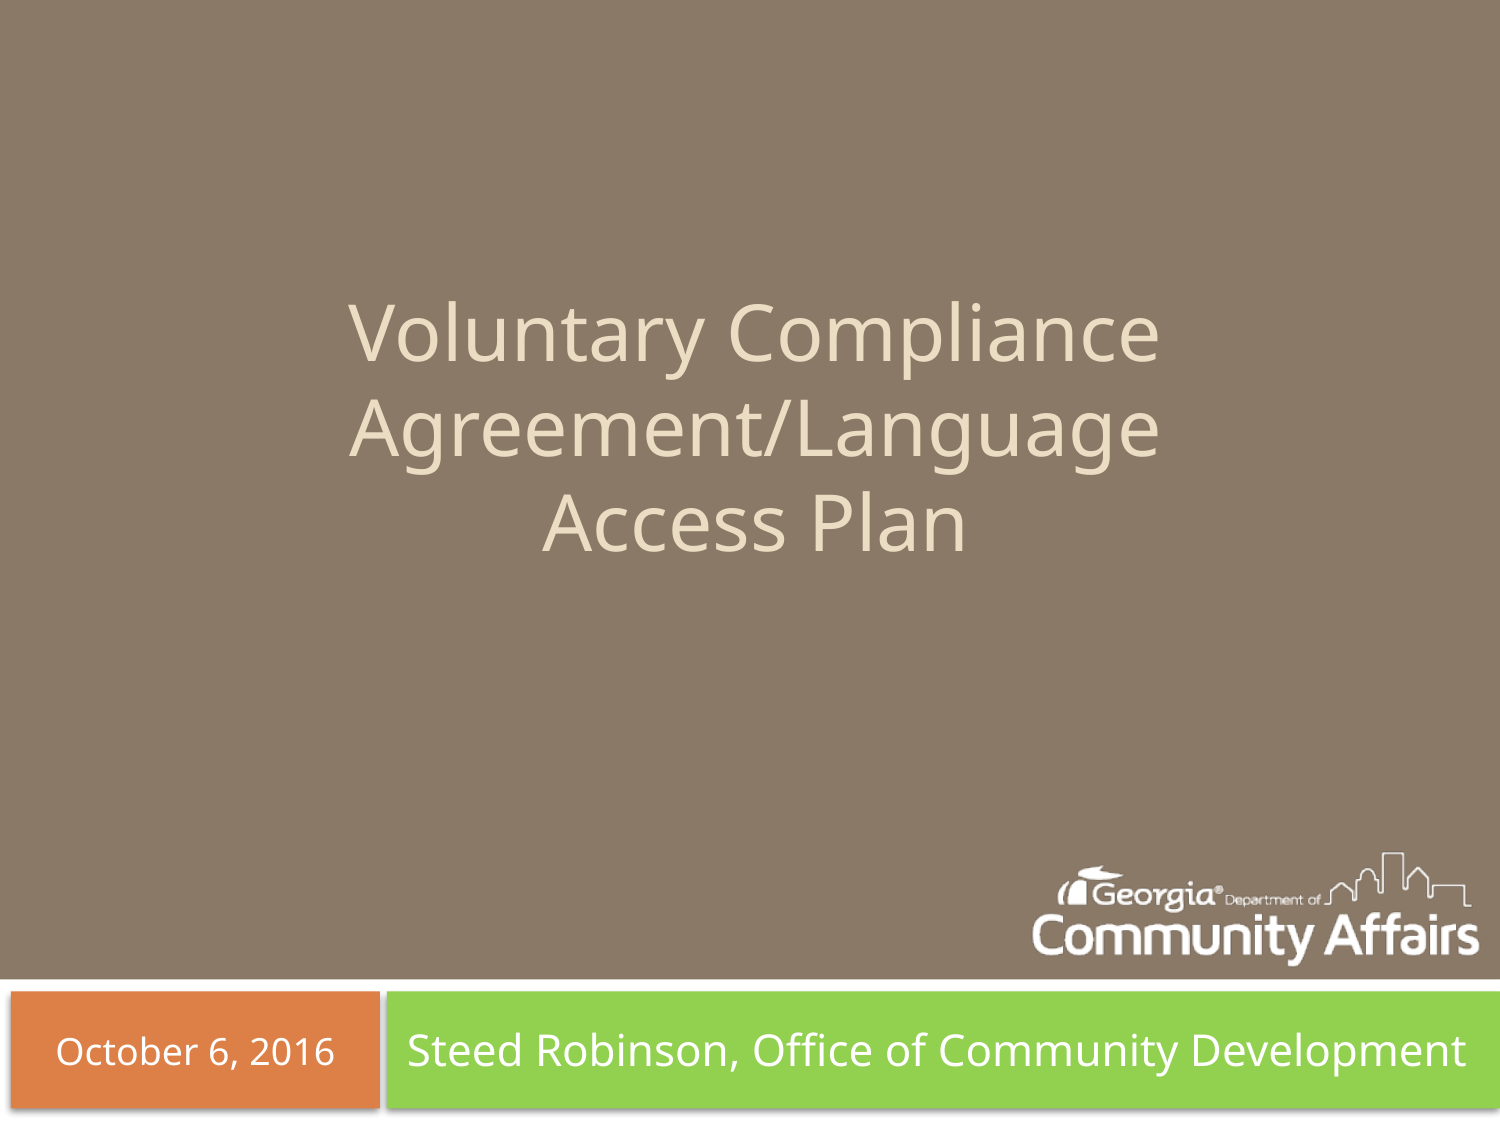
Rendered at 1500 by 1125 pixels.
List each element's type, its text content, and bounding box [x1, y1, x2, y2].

picture [1023, 846, 1488, 975]
list October 6, 2016 [10, 991, 380, 1109]
subtitle Steed Robinson, Office of Community Development [387, 992, 1488, 1105]
title Voluntary Compliance Agreement/Language Access Plan [224, 275, 1288, 575]
